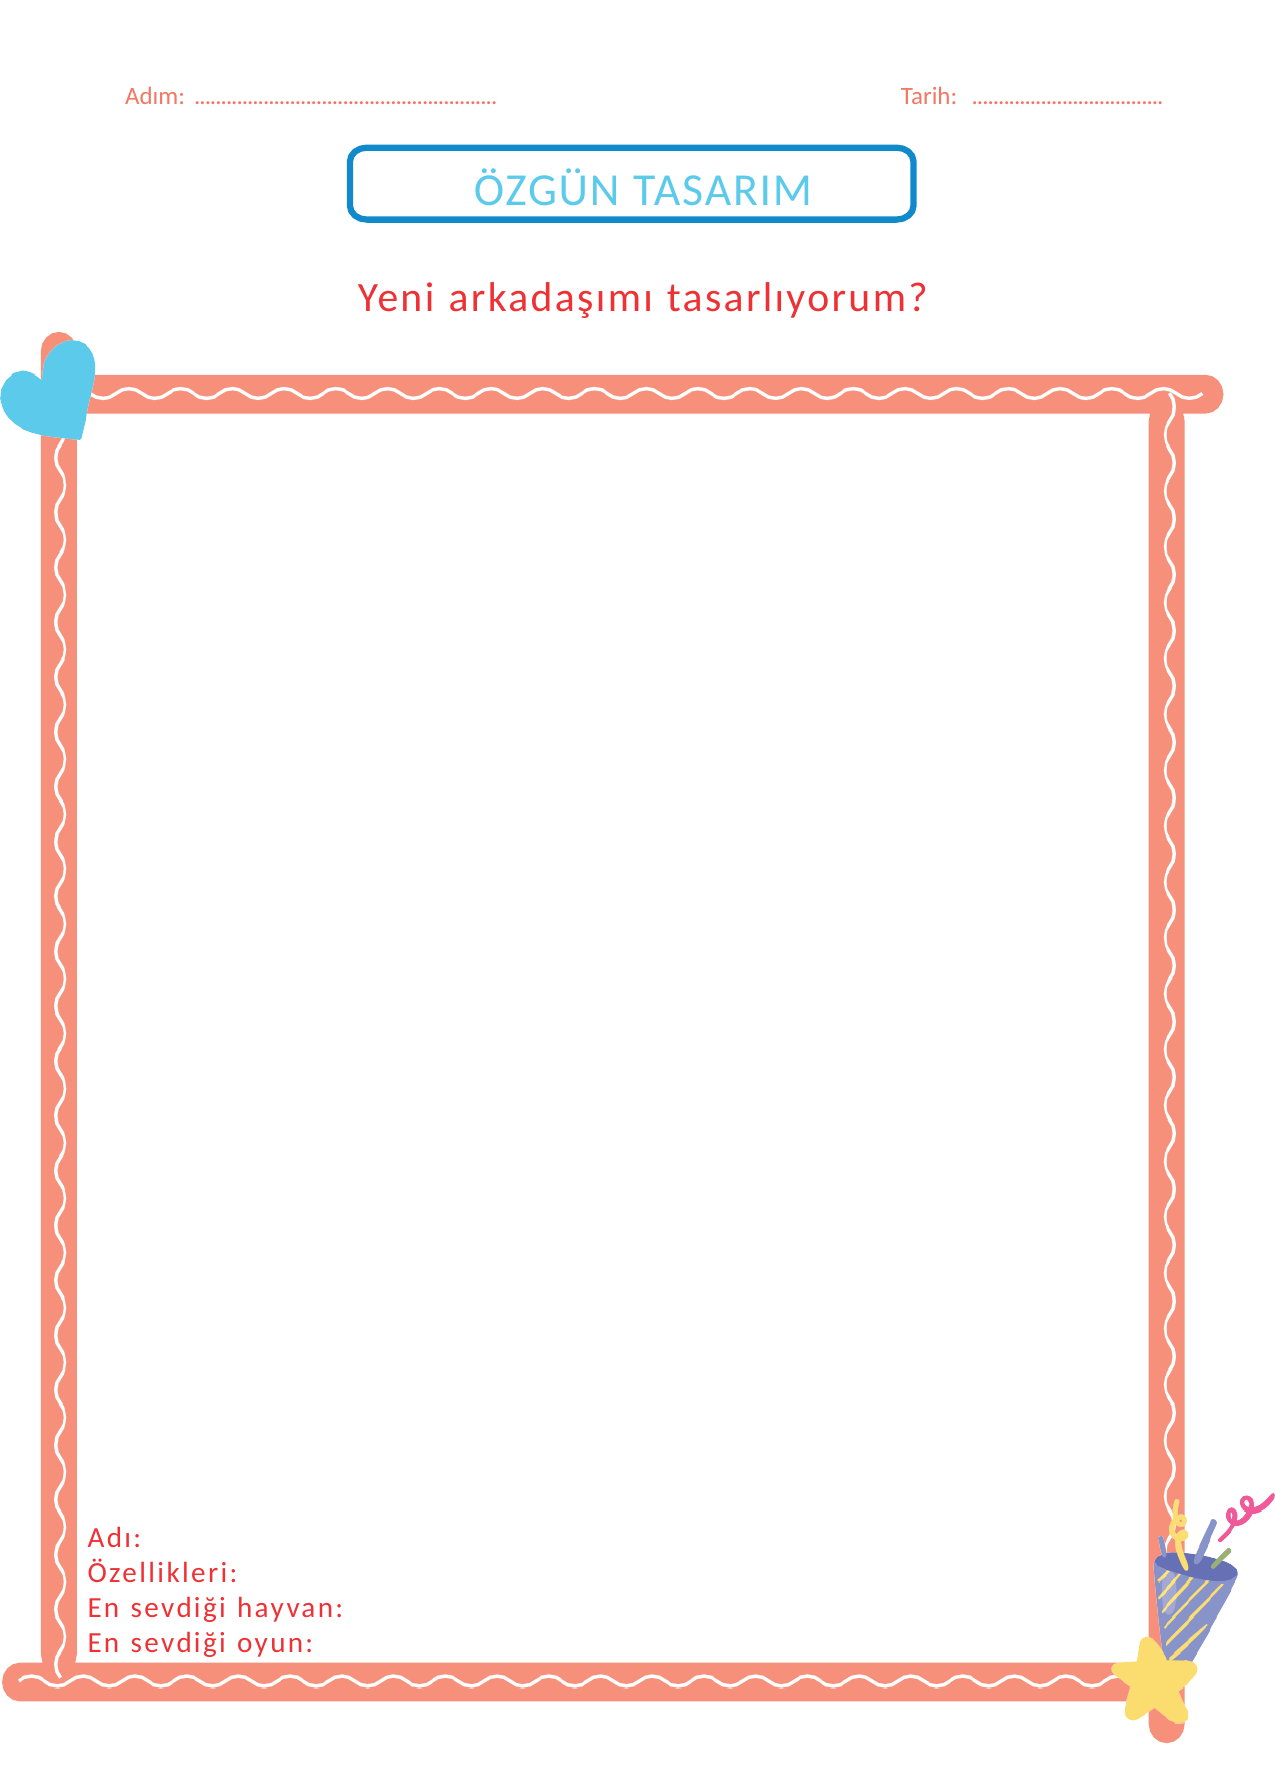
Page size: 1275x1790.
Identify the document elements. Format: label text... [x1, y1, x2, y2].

text_box [351, 147, 913, 157]
text_box ÖZGÜN TASARIM Yeni arkadaşımı tasarlıyorum? [27, 157, 1250, 320]
text_box Tarih: .................................... [898, 77, 1171, 110]
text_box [0, 331, 1275, 1744]
text_box Adım: ......................................................... [122, 77, 505, 110]
